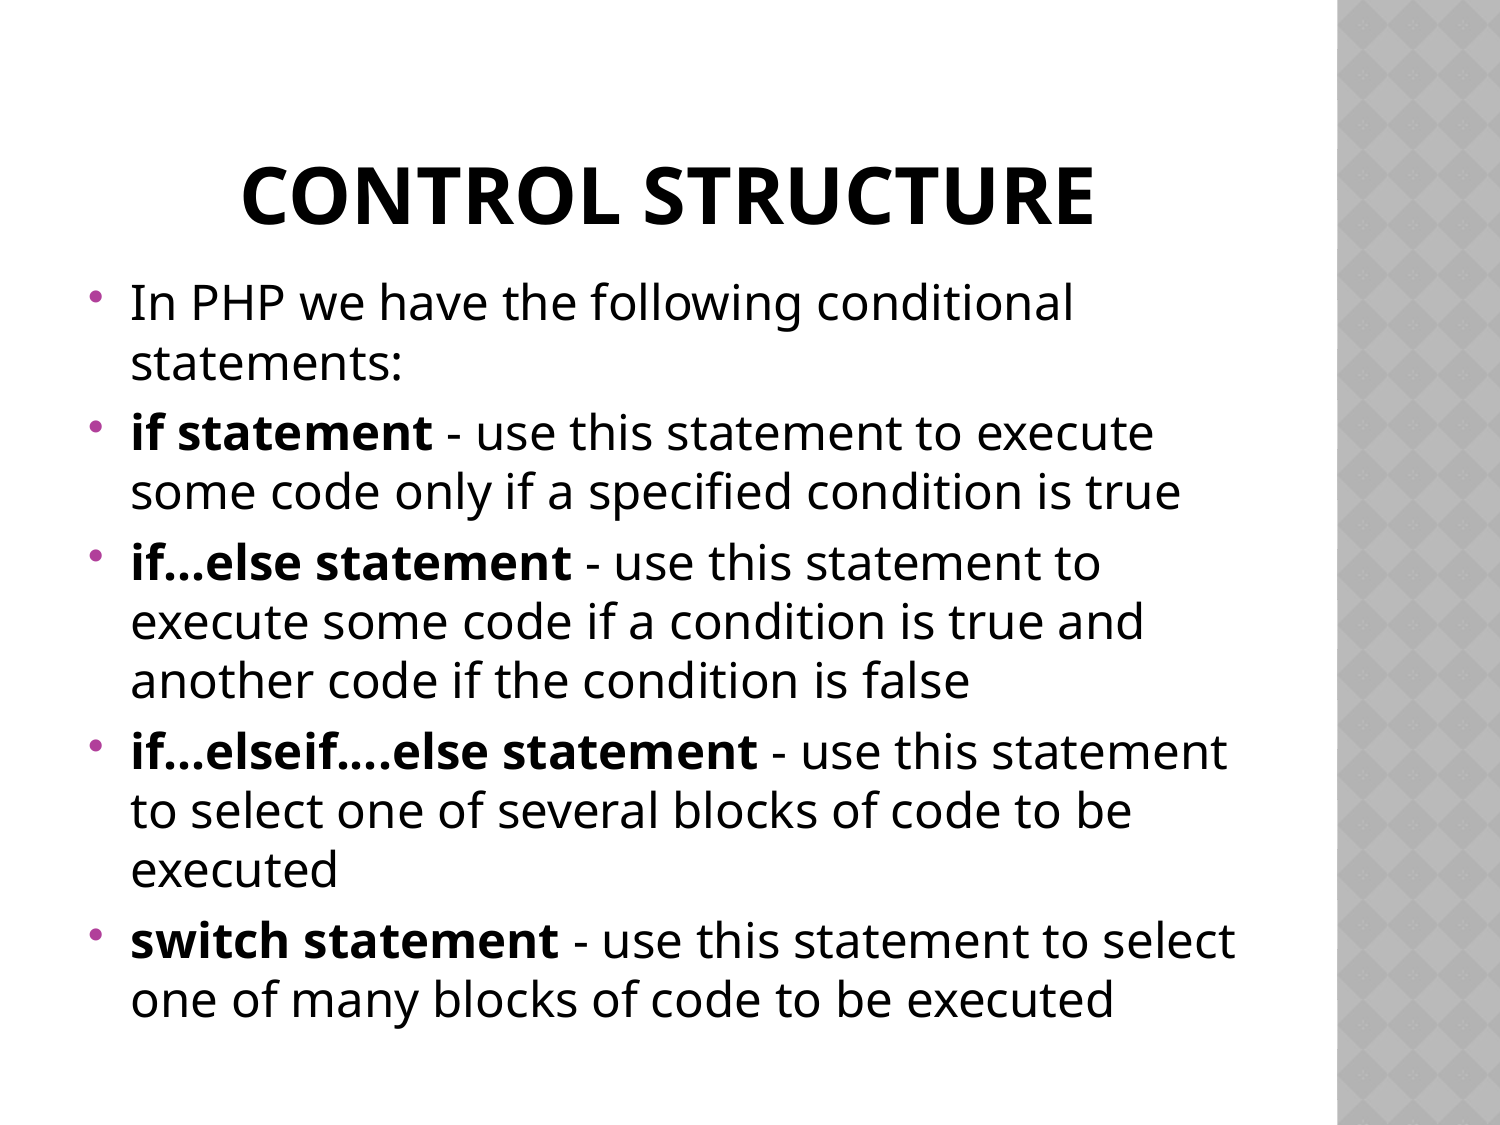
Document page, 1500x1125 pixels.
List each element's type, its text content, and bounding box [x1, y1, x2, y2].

title Control structure [75, 52, 1263, 240]
list In PHP we have the following conditional statements: if statement - use this statement to execute some code only if a specified condition is true if...else statement - use this statement to execute some code if a condition is true and another code if the condition is false if...elseif....else statement - use this statement to select one of several blocks of code to be executed switch statement - use this statement to select one of many blocks of code to be executed [75, 264, 1263, 1059]
